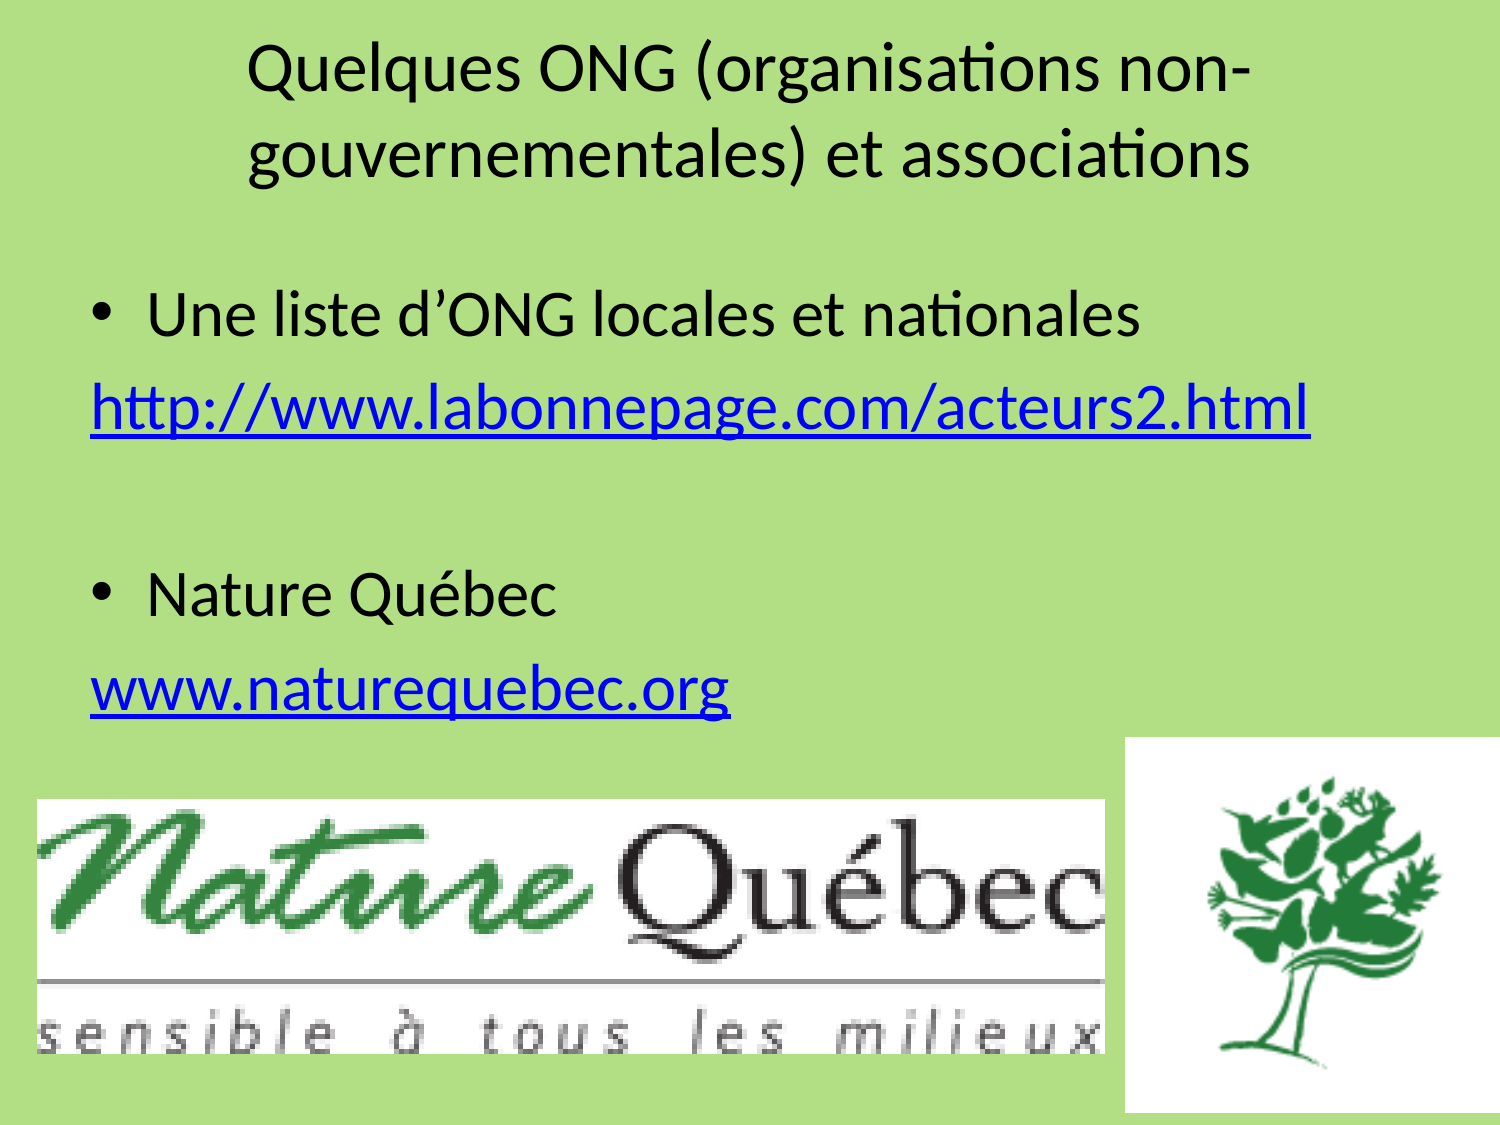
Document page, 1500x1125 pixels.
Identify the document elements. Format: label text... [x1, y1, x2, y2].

picture [1124, 737, 1500, 1113]
picture [37, 799, 1105, 1054]
list Une liste d’ONG locales et nationales http://www.labonnepage.com/acteurs2.html Nature Québec www.naturequebec.org [75, 262, 1425, 1005]
title Quelques ONG (organisations non-gouvernementales) et associations [75, 12, 1425, 200]
